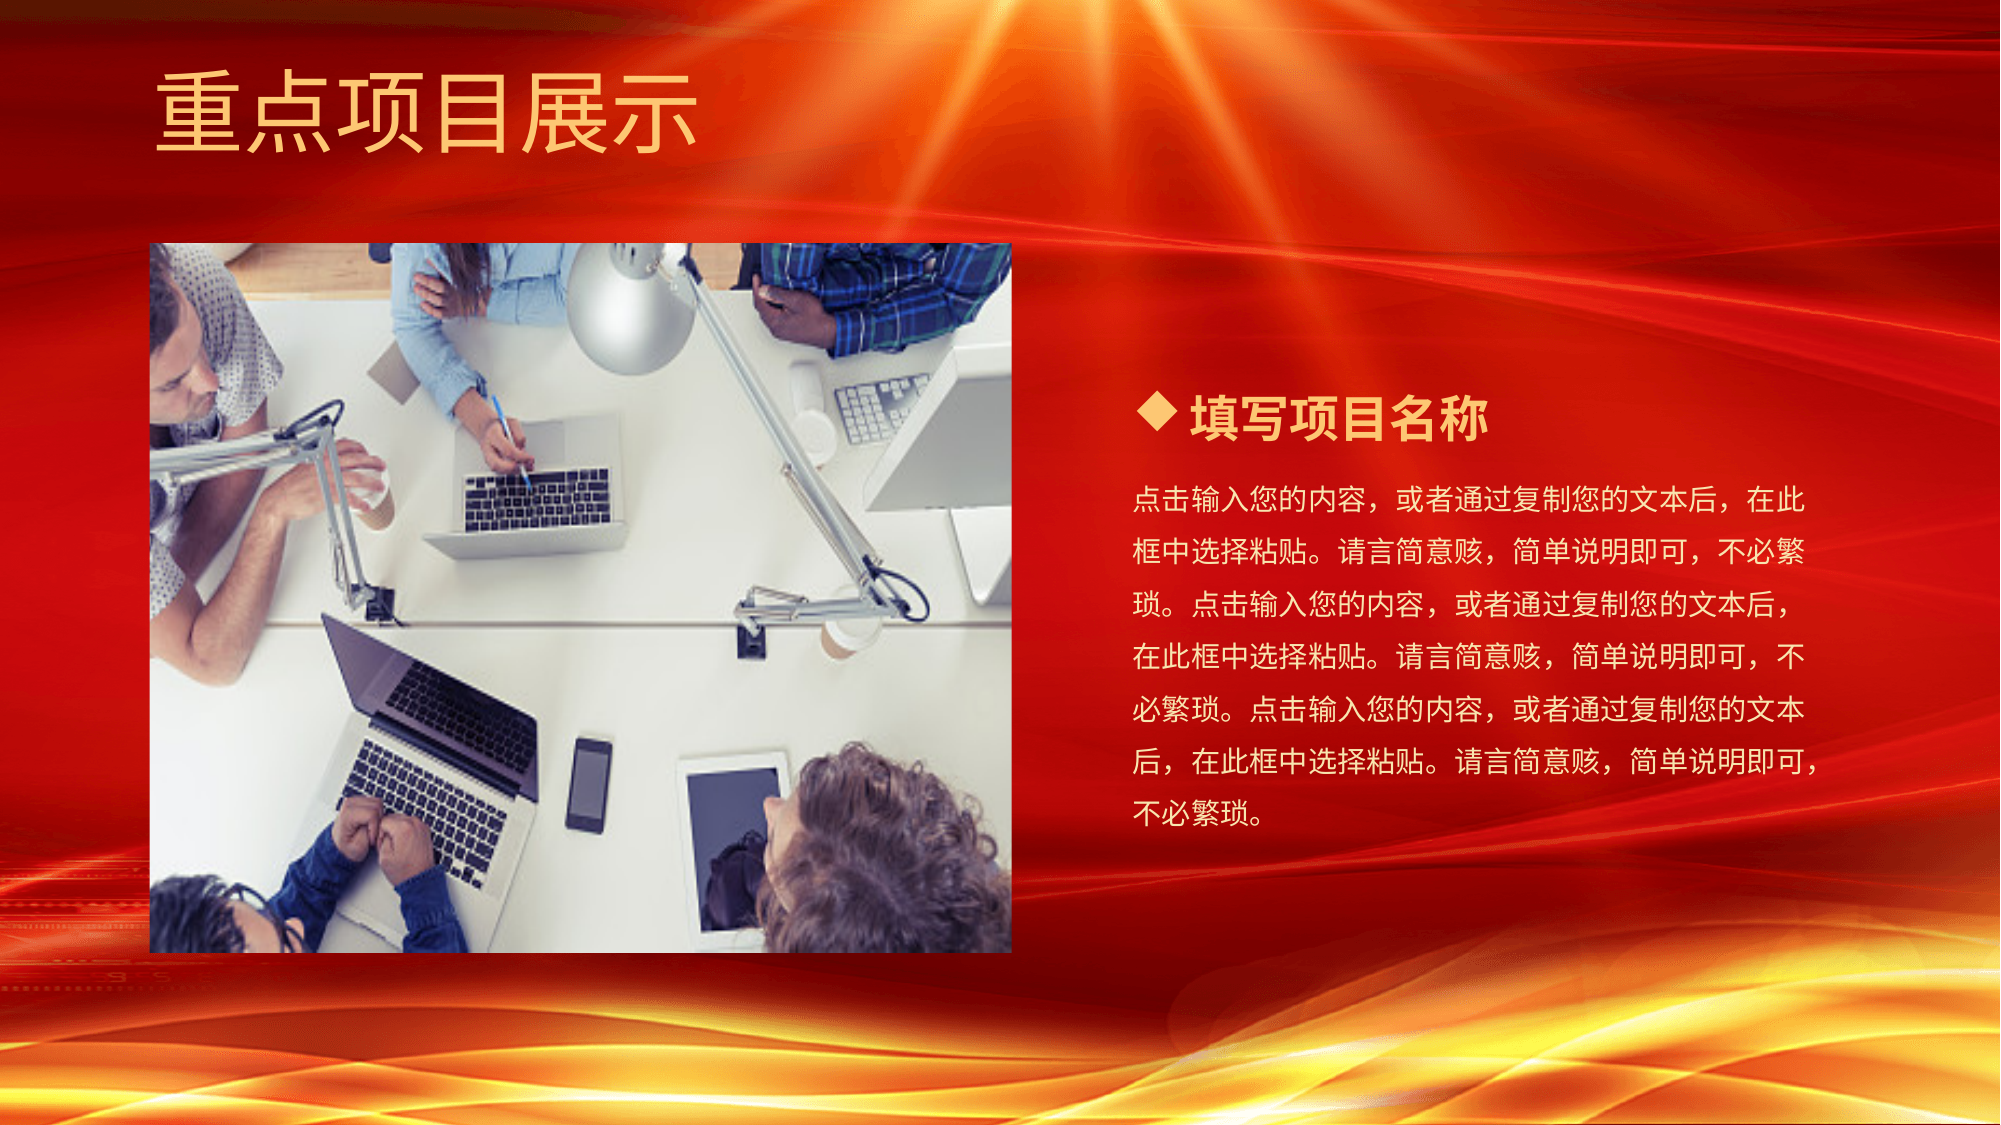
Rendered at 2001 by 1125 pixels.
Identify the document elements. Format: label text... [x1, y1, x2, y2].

text_box [149, 243, 1013, 953]
title 重点项目展示 [137, 59, 1863, 278]
text_box 填写项目名称 [1118, 380, 1619, 456]
picture [0, 0, 2000, 1125]
text_box 点击输入您的内容，或者通过复制您的文本后，在此框中选择粘贴。请言简意赅，简单说明即可，不必繁琐。点击输入您的内容，或者通过复制您的文本后，在此框中选择粘贴。请言简意赅，简单说明即可，不必繁琐。点击输入您的内容，或者通过复制您的文本后，在此框中选择粘贴。请言简意赅，简单说明即可，不必繁琐。 [1118, 456, 1827, 838]
